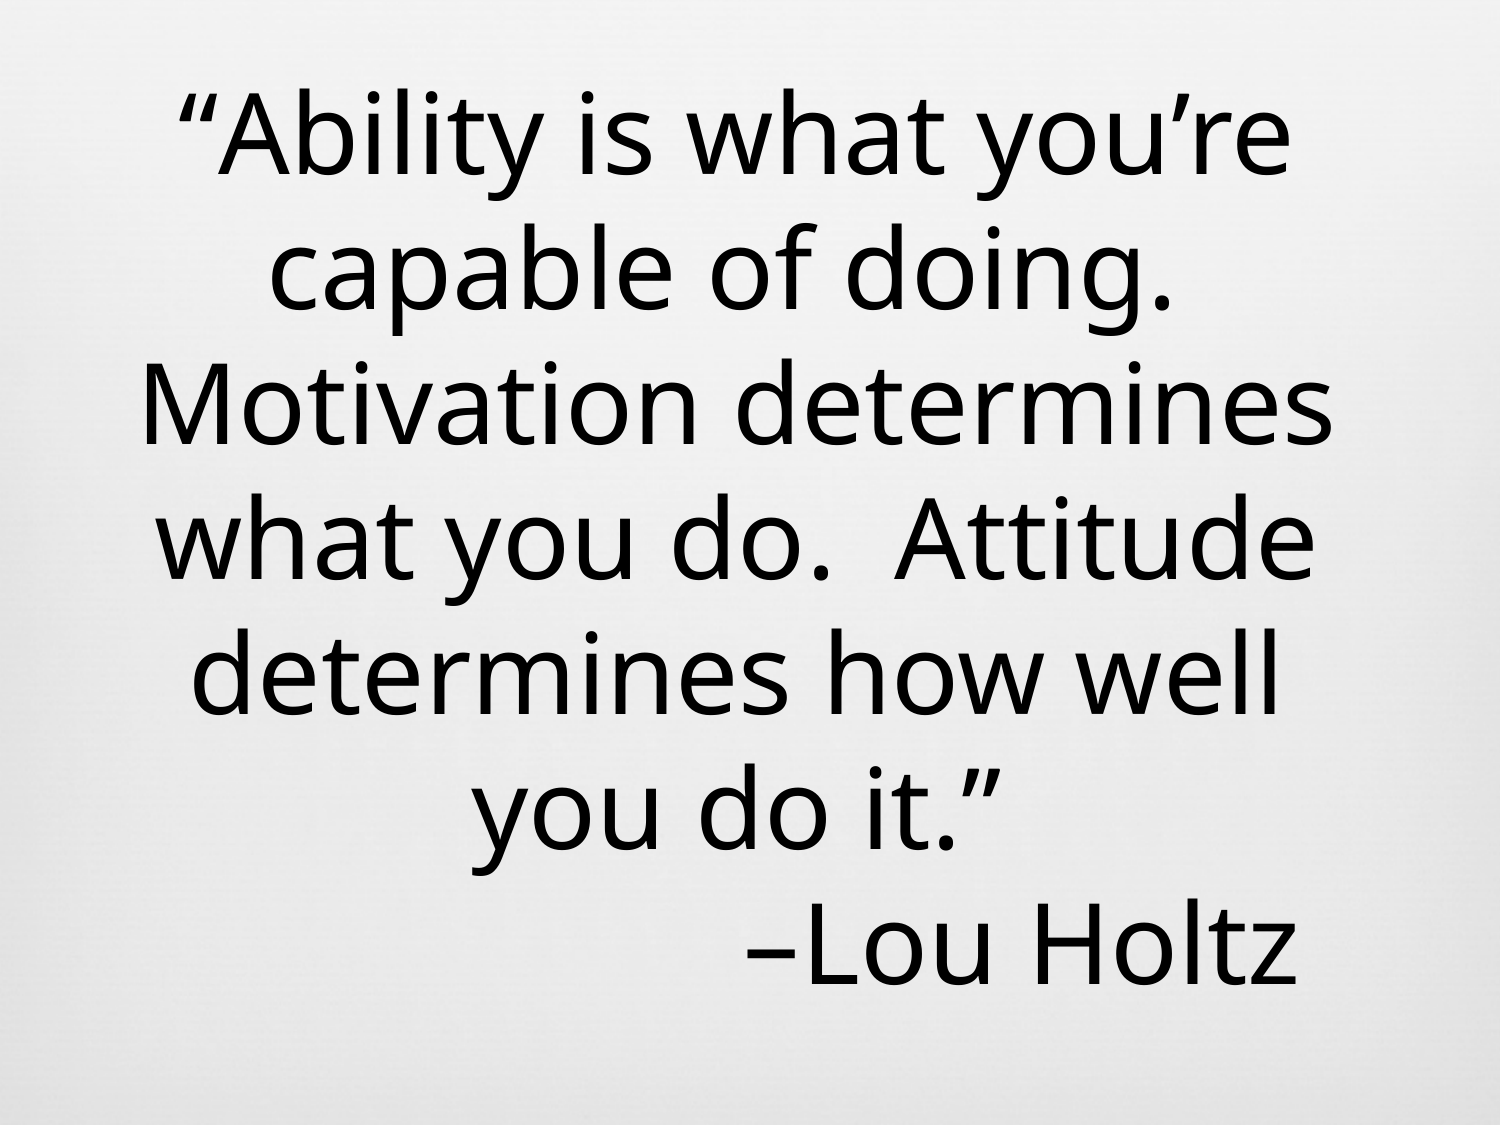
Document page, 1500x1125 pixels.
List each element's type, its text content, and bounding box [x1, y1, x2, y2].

text_box “Ability is what you’re capable of doing. Motivation determines what you do. Attitude determines how well you do it.” –Lou Holtz [86, 54, 1388, 1060]
